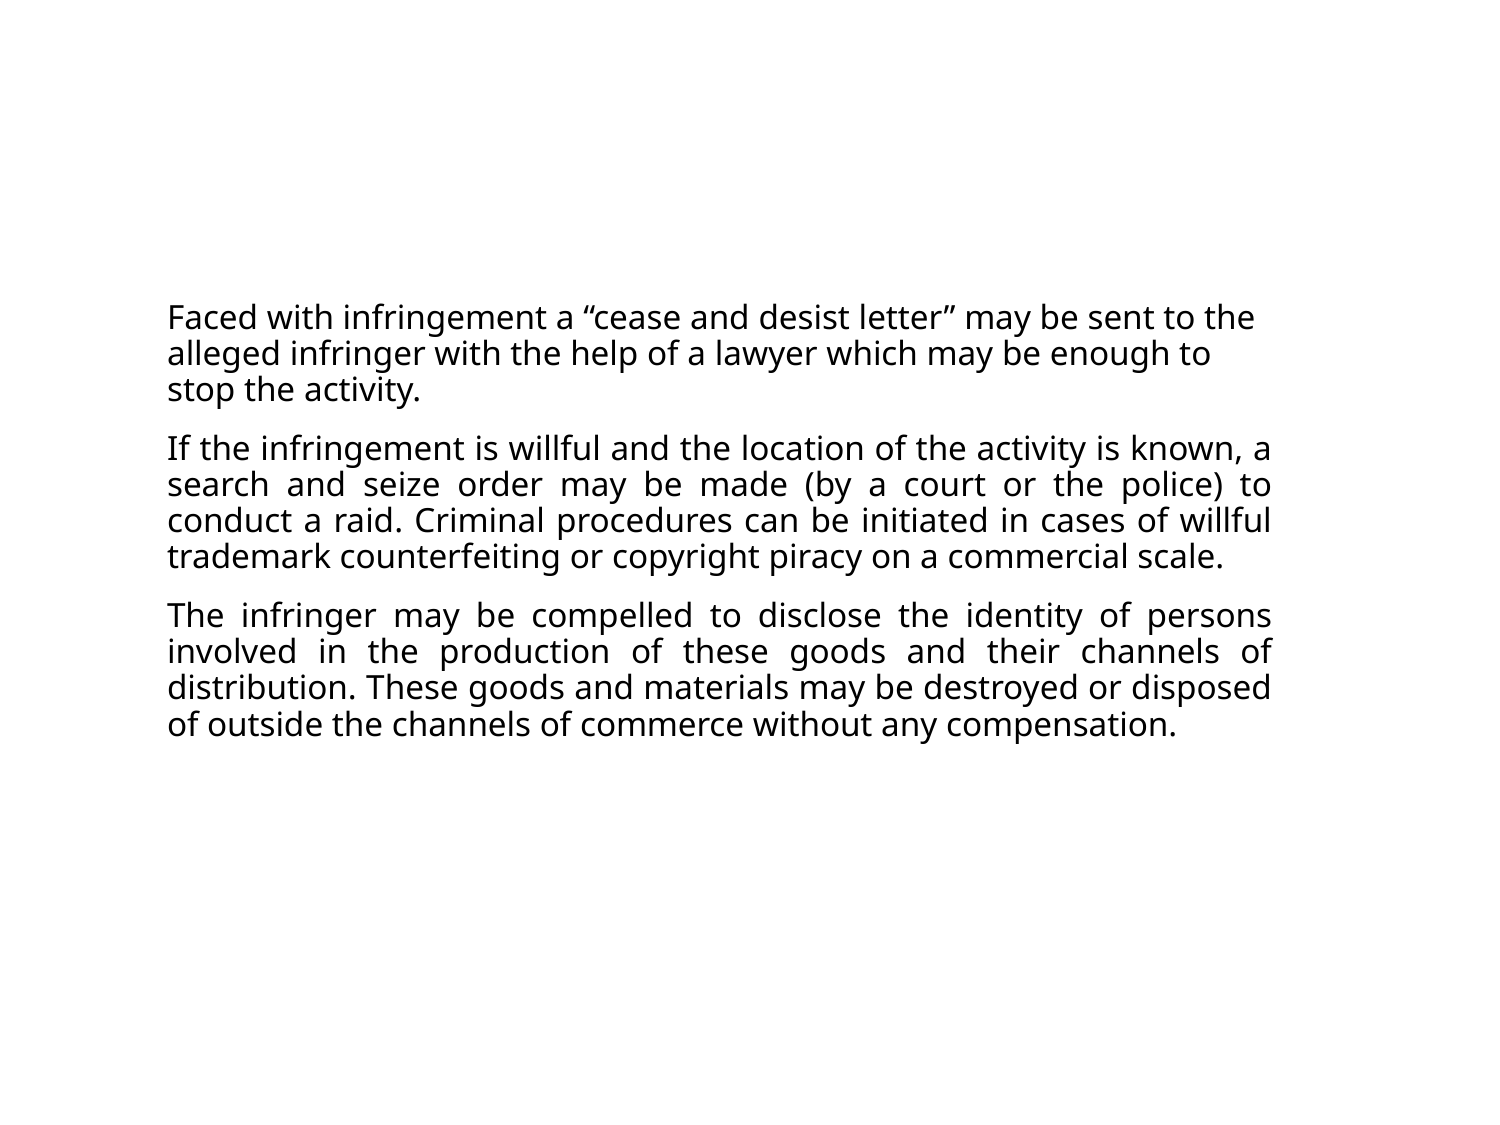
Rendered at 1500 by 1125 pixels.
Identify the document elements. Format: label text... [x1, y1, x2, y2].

list Faced with infringement a “cease and desist letter” may be sent to the alleged infringer with the help of a lawyer which may be enough to stop the activity. If the infringement is willful and the location of the activity is known, a search and seize order may be made (by a court or the police) to conduct a raid. Criminal procedures can be initiated in cases of willful trademark counterfeiting or copyright piracy on a commercial scale. The infringer may be compelled to disclose the identity of persons involved in the production of these goods and their channels of distribution. These goods and materials may be destroyed or disposed of outside the channels of commerce without any compensation. [145, 292, 1282, 753]
